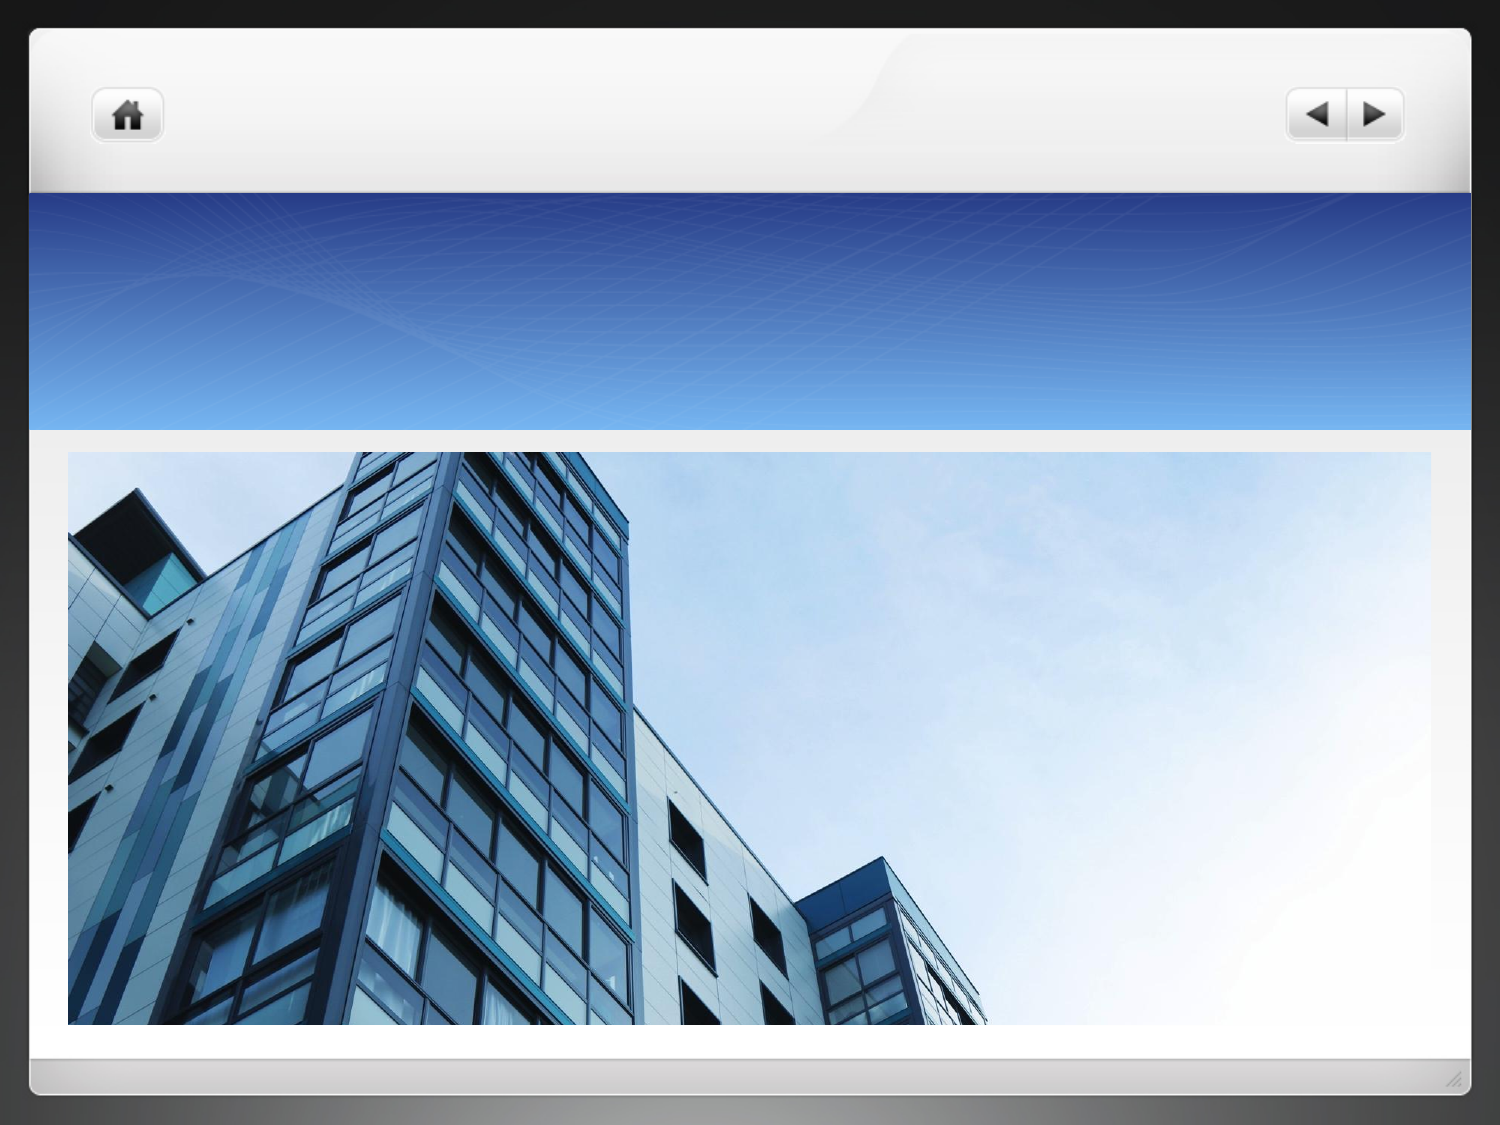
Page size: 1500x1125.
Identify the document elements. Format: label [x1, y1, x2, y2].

picture [0, 0, 1500, 1125]
list [67, 451, 1432, 1026]
